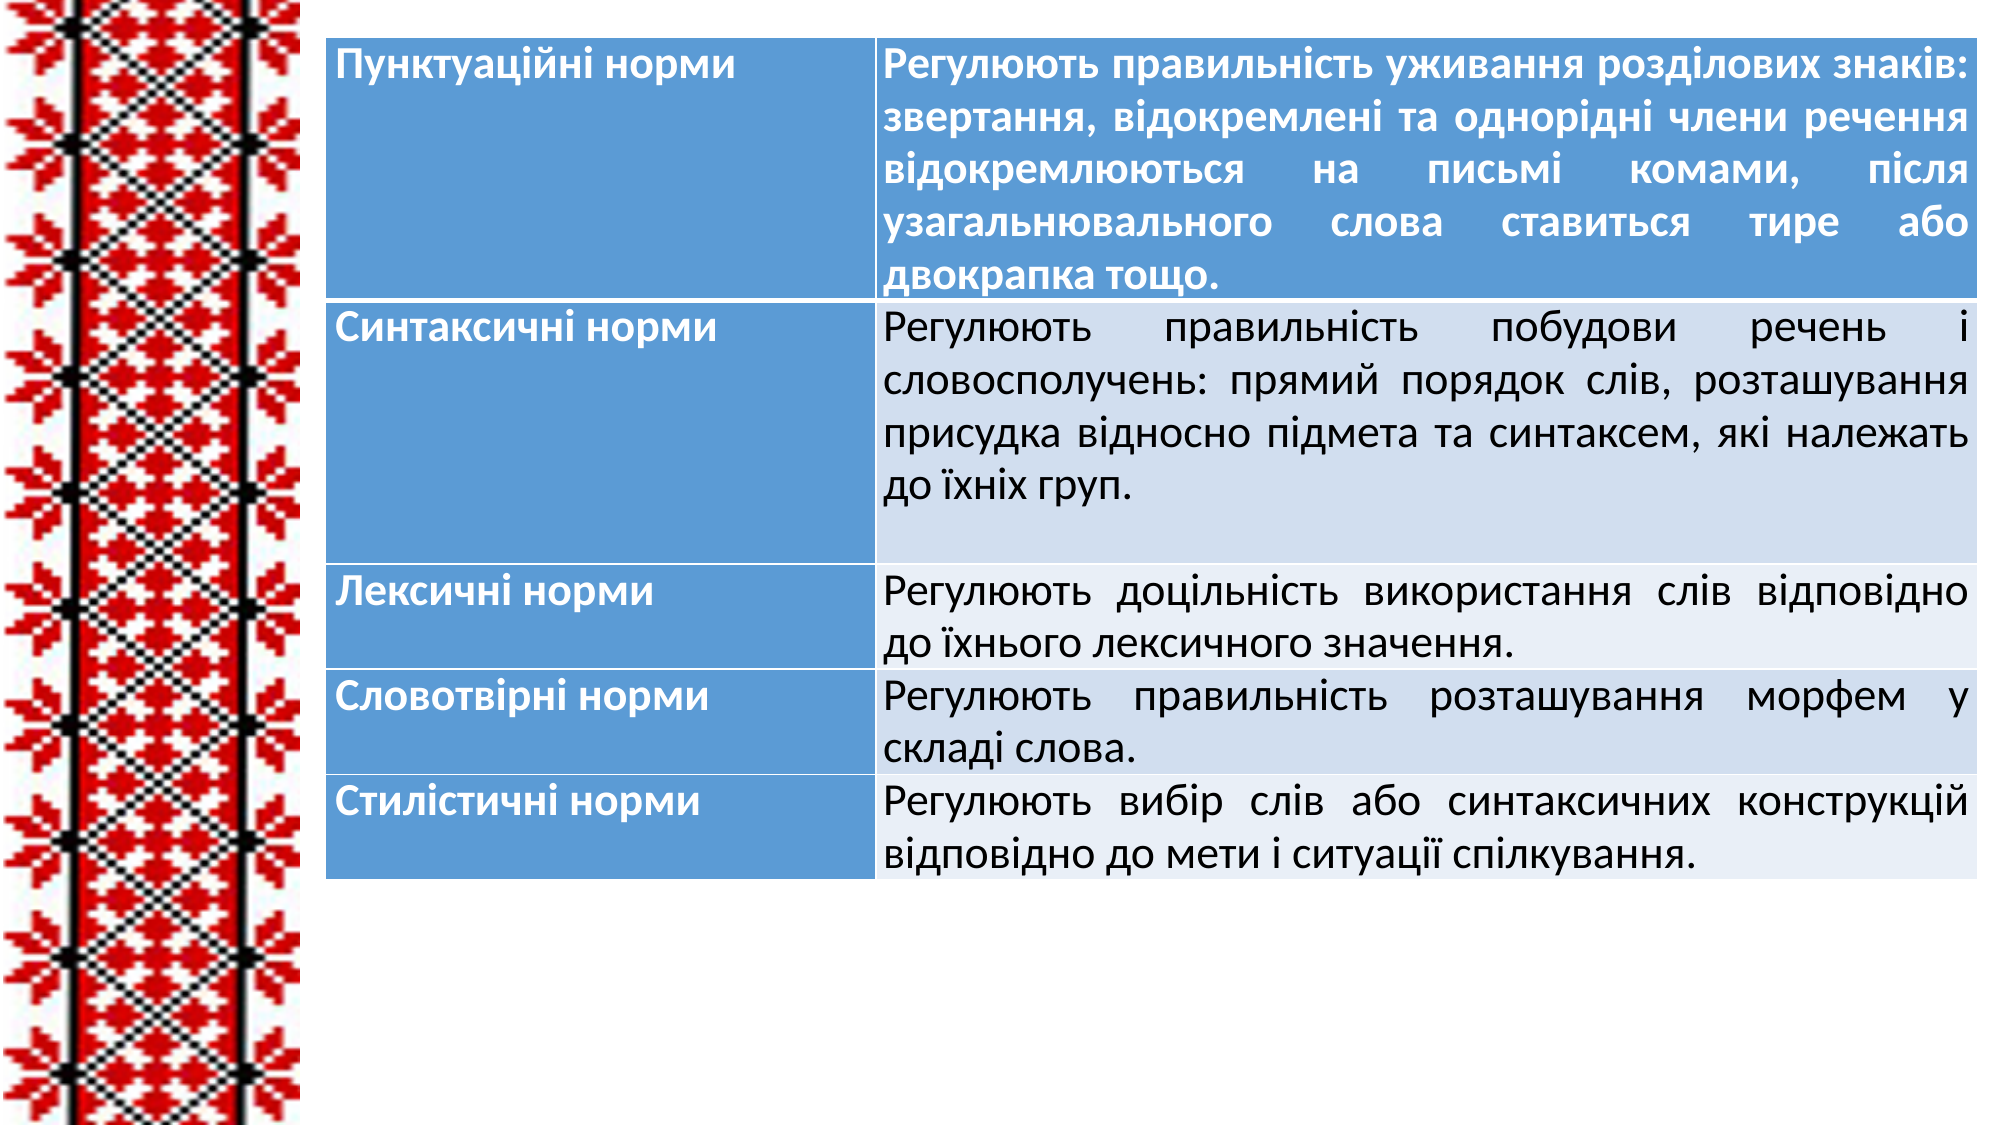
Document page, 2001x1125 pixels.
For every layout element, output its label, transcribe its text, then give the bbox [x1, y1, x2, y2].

table_cell Регулюють правильність розташування морфем у складі слова. [877, 670, 1977, 774]
picture [3, 0, 300, 1125]
table_cell Стилістичні норми [326, 775, 875, 879]
table_cell Регулюють доцільність використання слів відповідно до їхнього лексичного значення. [877, 565, 1977, 668]
table_cell Регулюють правильність побудови речень і словосполучень: прямий порядок слів, розташування присудка відносно підмета та синтаксем, які належать до їхніх груп. [877, 303, 1977, 563]
table_cell Синтаксичні норми [326, 303, 875, 563]
table_cell Словотвірні норми [326, 670, 875, 774]
table_cell Лексичні норми [326, 565, 875, 668]
table_header Пунктуаційні норми [326, 38, 875, 298]
table_cell Регулюють вибір слів або синтаксичних конструкцій відповідно до мети і ситуації спілкування. [877, 775, 1977, 879]
table_header Регулюють правильність уживання розділових знаків: звертання, відокремлені та однорідні члени речення відокремлюються на письмі комами, після узагальнювального слова ставиться тире або двокрапка тощо. [877, 38, 1977, 298]
